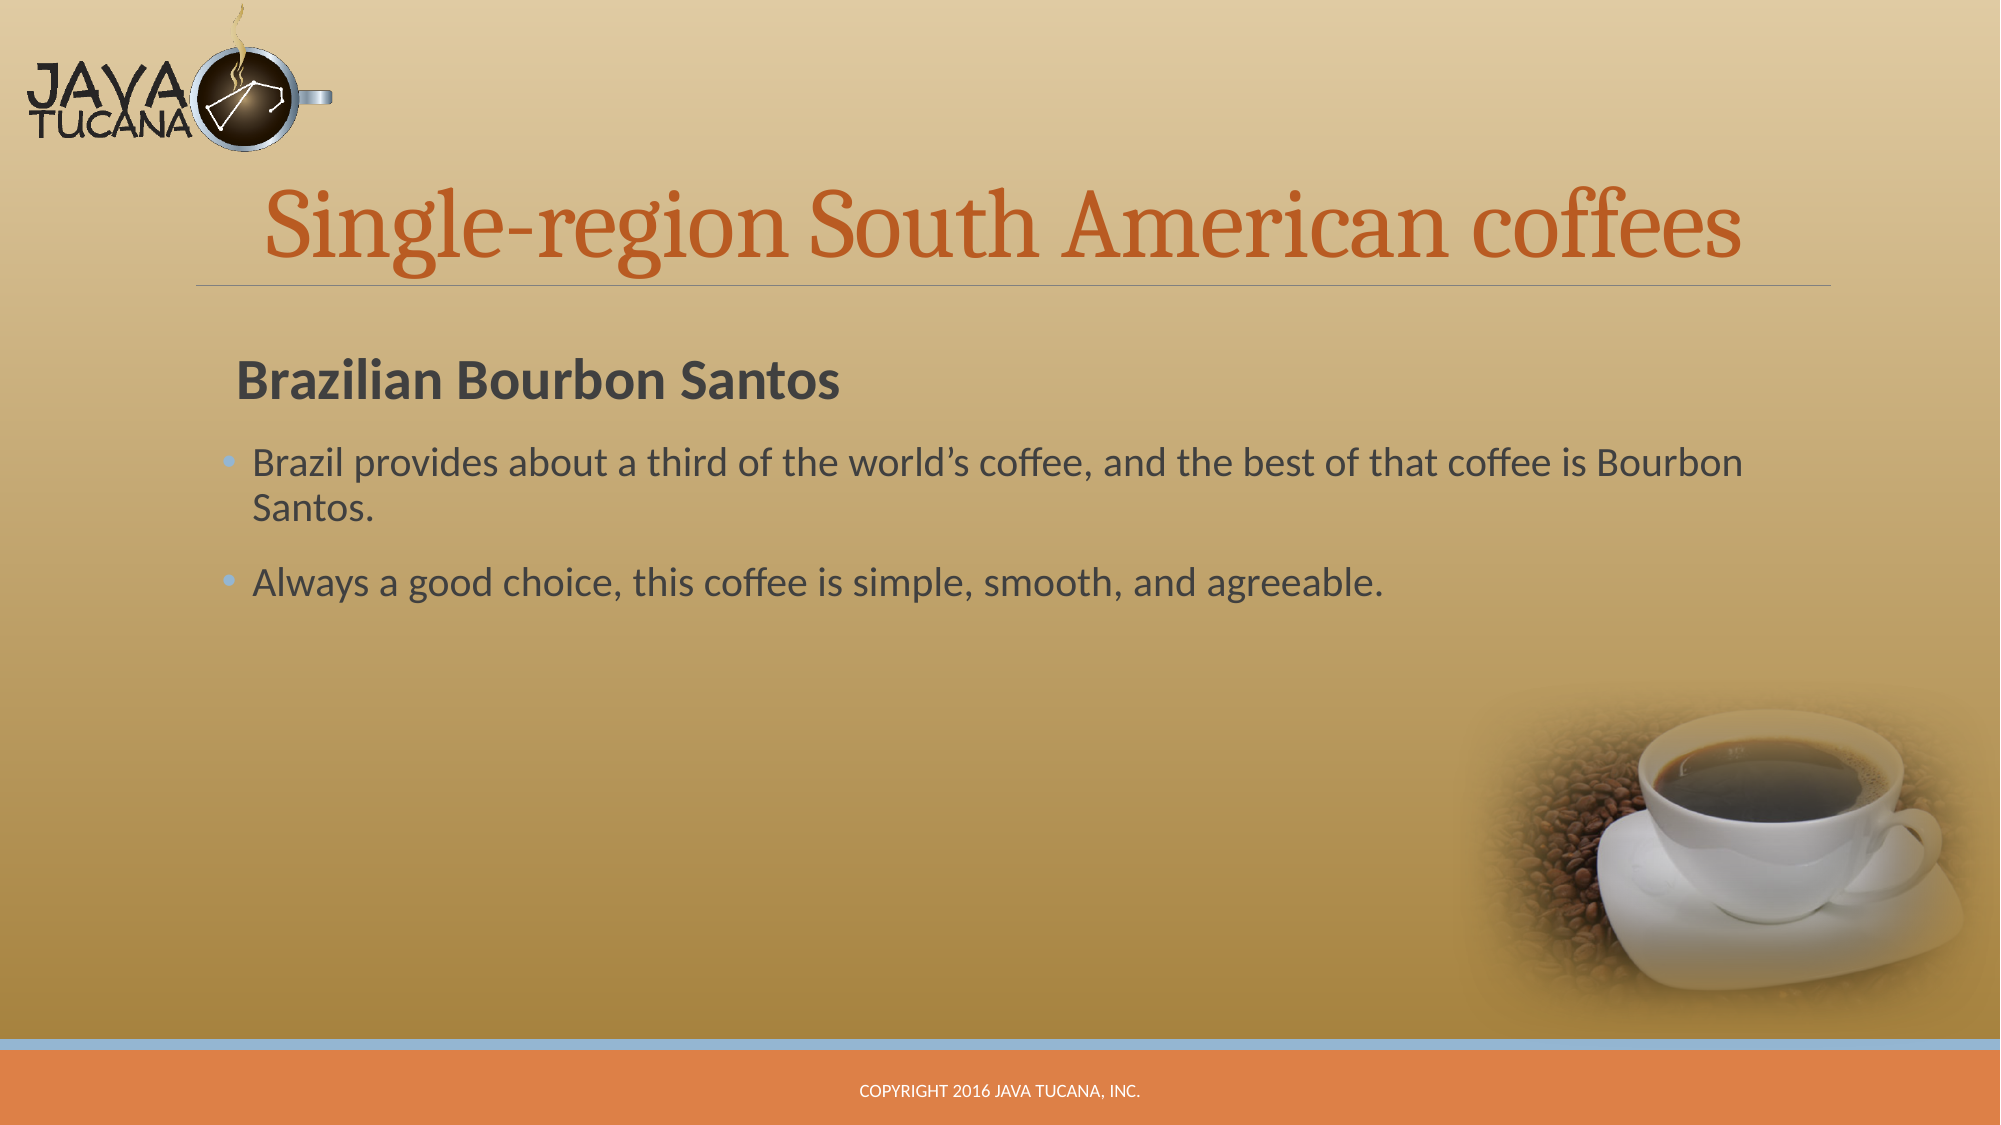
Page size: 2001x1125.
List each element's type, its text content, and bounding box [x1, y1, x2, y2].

title Single-region South American coffees [180, 47, 1830, 285]
picture [13, 0, 341, 159]
picture [1789, 806, 1863, 915]
footer Copyright 2016 Java Tucana, Inc. [604, 1059, 1396, 1120]
list Brazilian Bourbon Santos Brazil provides about a third of the world’s coffee, and the best of that coffee is Bourbon Santos. Always a good choice, this coffee is simple, smooth, and agreeable. [221, 341, 1789, 1002]
